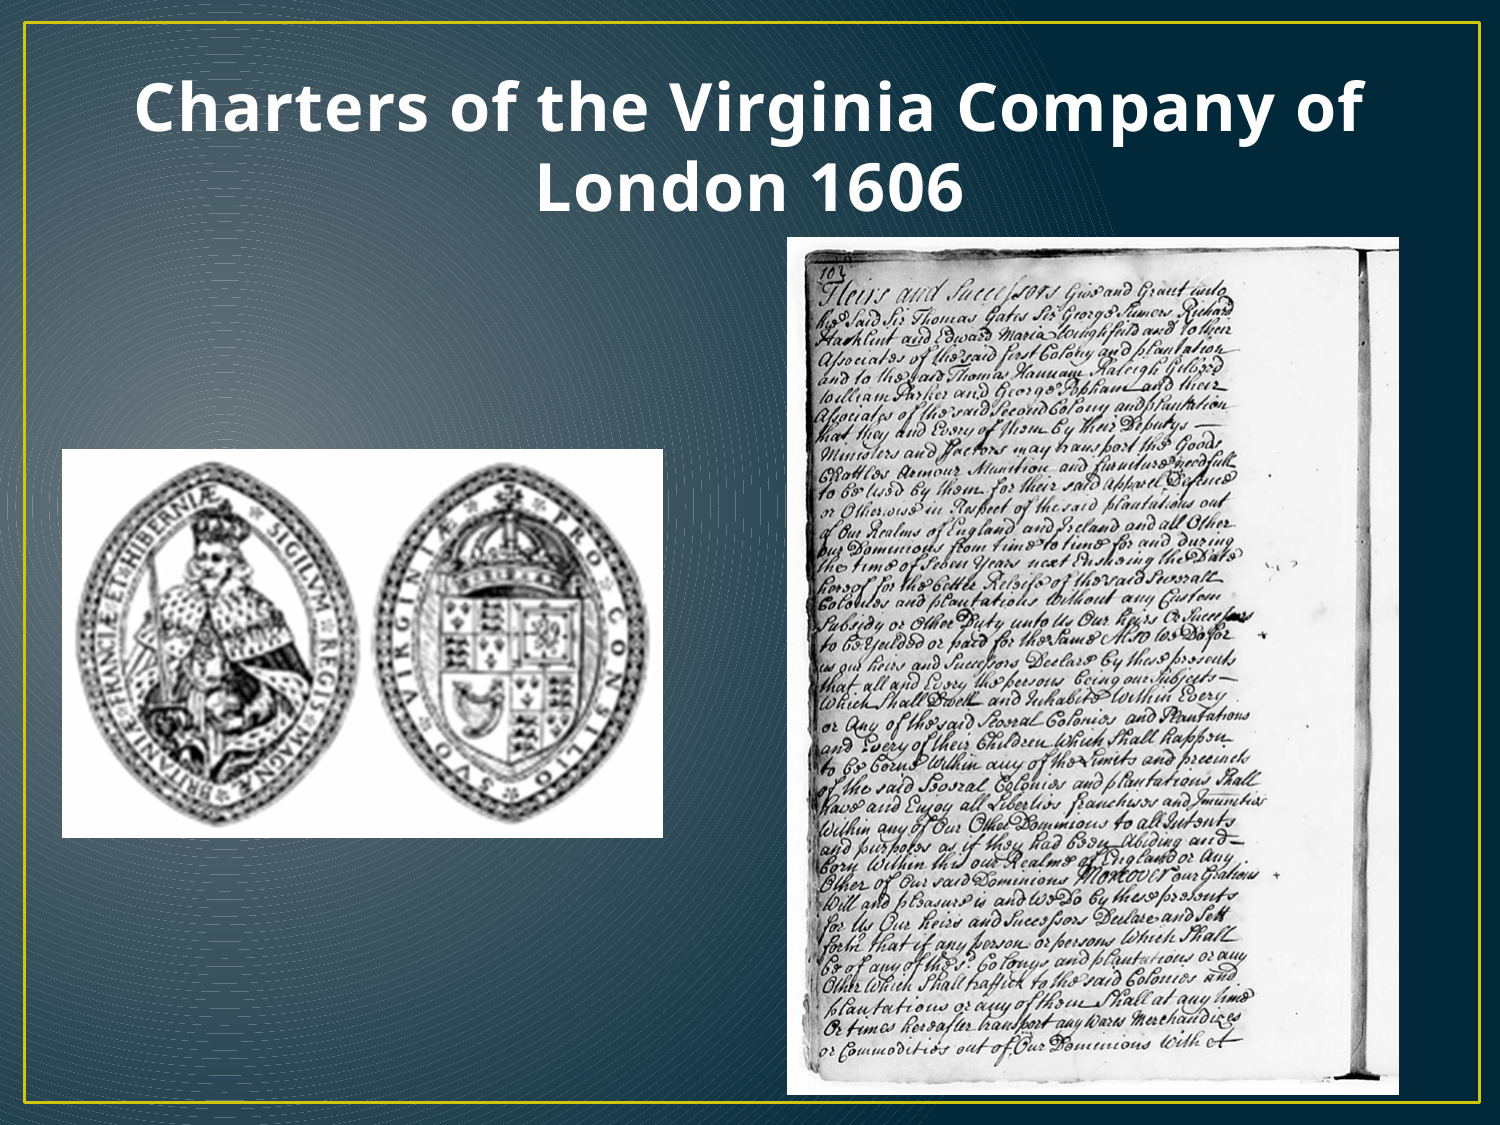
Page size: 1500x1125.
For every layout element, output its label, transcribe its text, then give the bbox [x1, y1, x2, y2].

title Charters of the Virginia Company of London 1606 [75, 45, 1425, 233]
picture [787, 233, 1398, 1095]
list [62, 449, 663, 839]
picture [888, 1104, 901, 1110]
